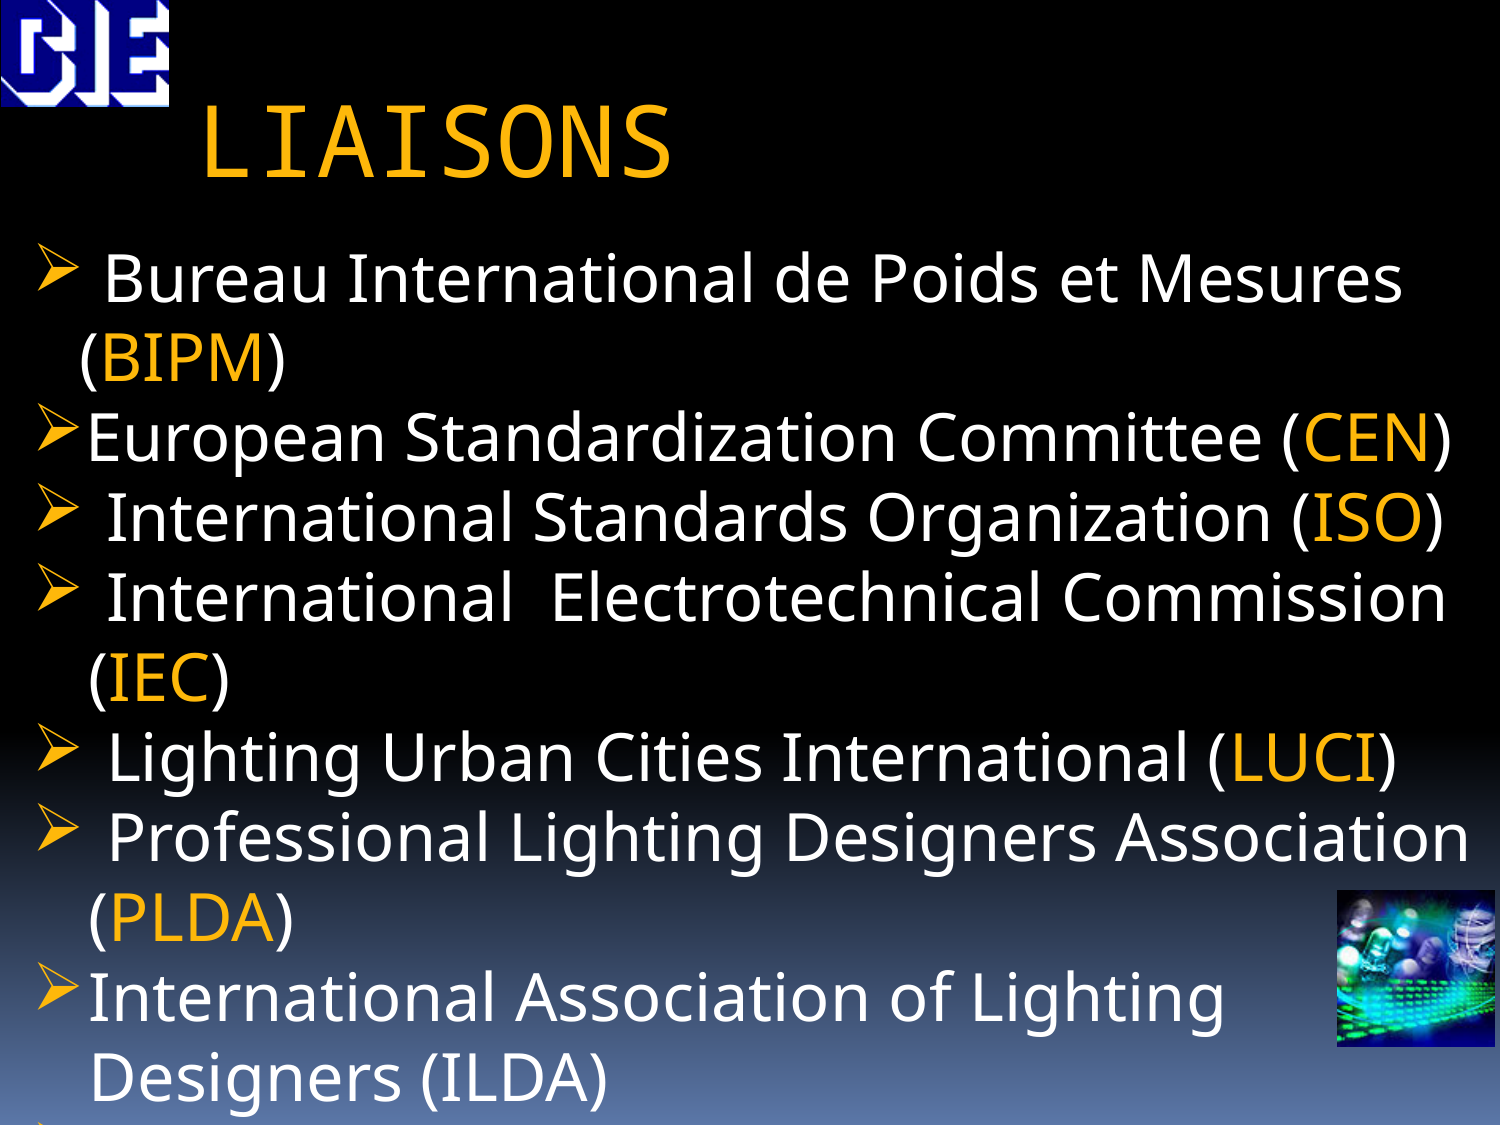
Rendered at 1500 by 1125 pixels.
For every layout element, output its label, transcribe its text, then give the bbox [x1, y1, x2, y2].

picture [1337, 890, 1495, 1048]
text_box LIAISONS [181, 70, 692, 205]
text_box Bureau International de Poids et Mesures (BIPM) European Standardization Committee (CEN) International Standards Organization (ISO) International Electrotechnical Commission (IEC) Lighting Urban Cities International (LUCI) Professional Lighting Designers Association (PLDA) International Association of Lighting Designers (ILDA) Global Lighting Association (GLA) [17, 227, 1500, 1125]
